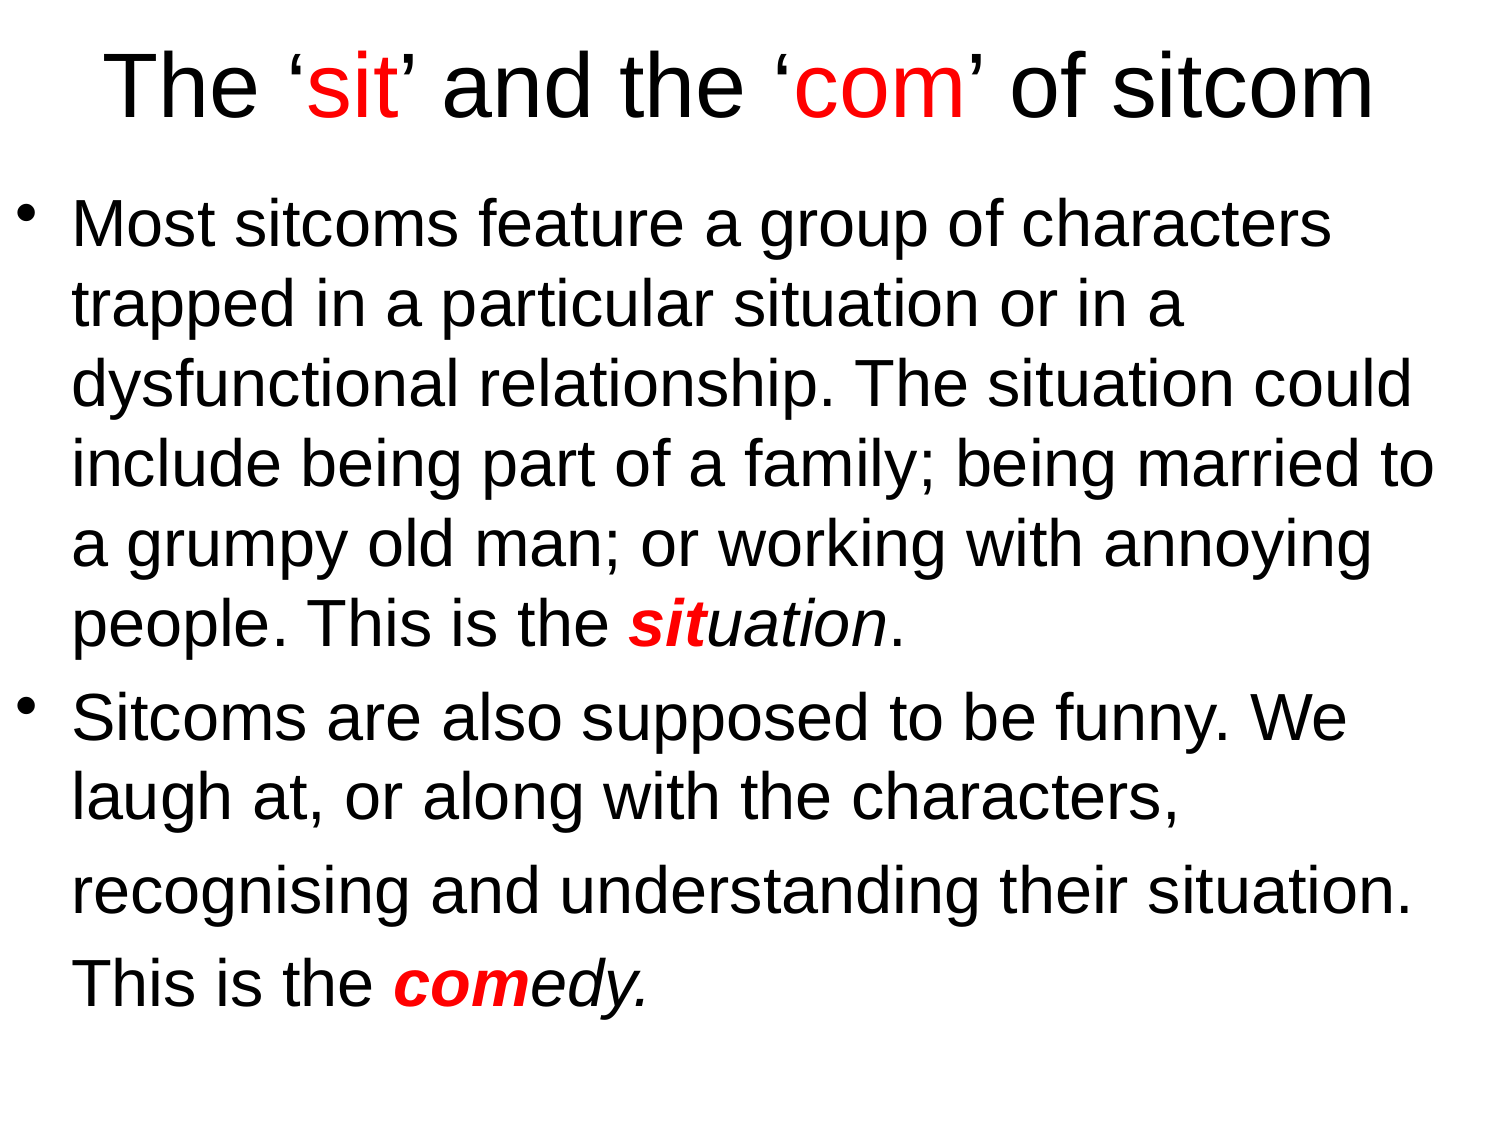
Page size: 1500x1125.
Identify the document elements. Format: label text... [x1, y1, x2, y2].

title The ‘sit’ and the ‘com’ of sitcom [64, 0, 1416, 162]
list Most sitcoms feature a group of characters trapped in a particular situation or in a dysfunctional relationship. The situation could include being part of a family; being married to a grumpy old man; or working with annoying people. This is the situation. Sitcoms are also supposed to be funny. We laugh at, or along with the characters, recognising and understanding their situation. This is the comedy. [0, 172, 1500, 1125]
